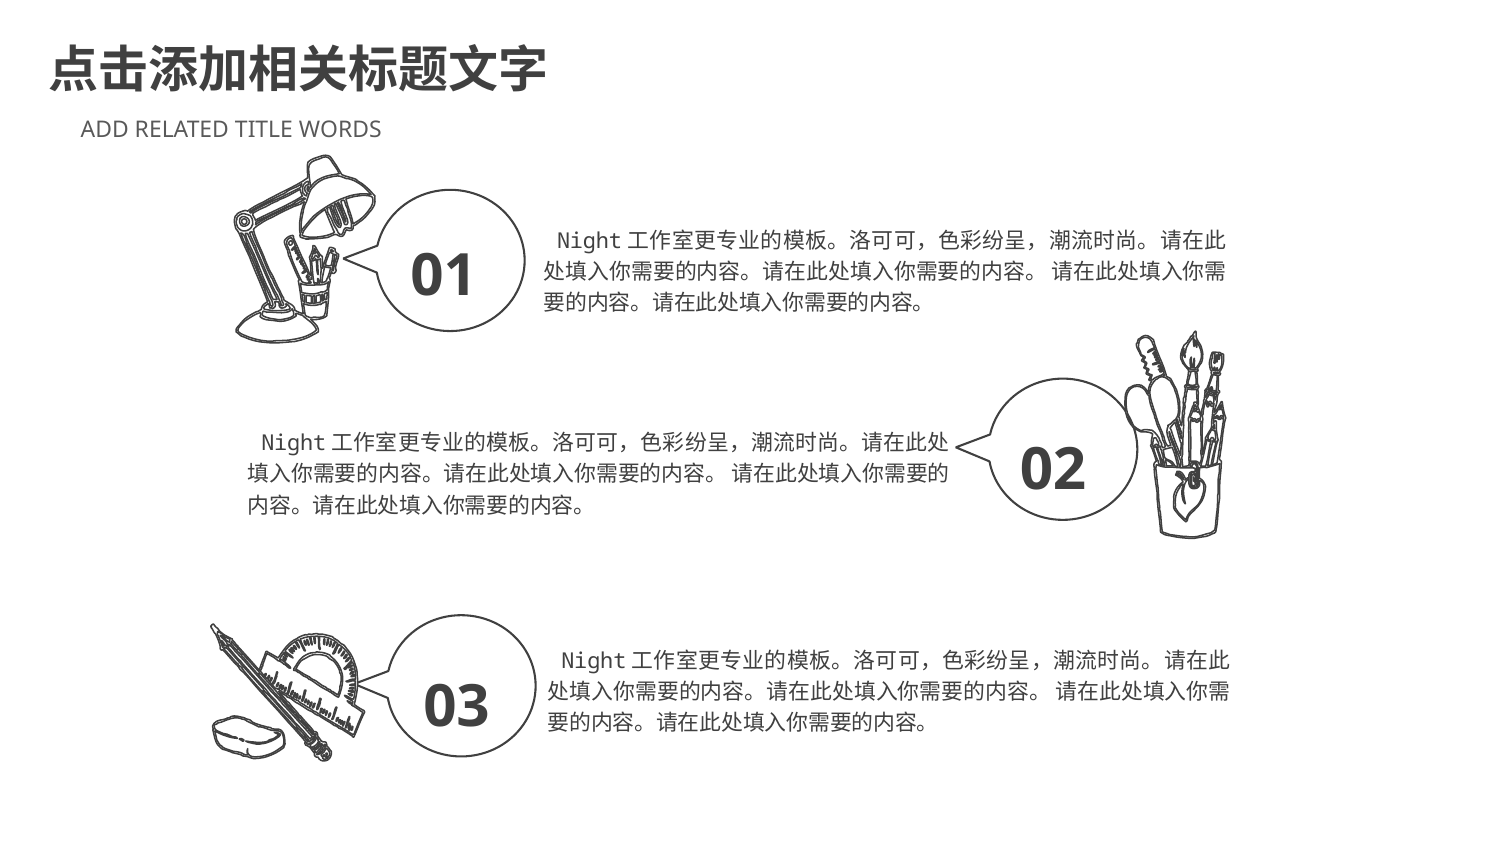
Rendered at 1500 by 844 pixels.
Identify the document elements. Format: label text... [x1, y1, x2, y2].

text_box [234, 154, 376, 344]
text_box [210, 623, 365, 762]
text_box Night工作室更专业的模板。洛可可，色彩纷呈，潮流时尚。请在此处填入你需要的内容。请在此处填入你需要的内容。 请在此处填入你需要的内容。请在此处填入你需要的内容。 [542, 633, 1247, 743]
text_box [988, 378, 1138, 521]
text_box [386, 614, 536, 757]
text_box Night工作室更专业的模板。洛可可，色彩纷呈，潮流时尚。请在此处填入你需要的内容。请在此处填入你需要的内容。 请在此处填入你需要的内容。请在此处填入你需要的内容。 [233, 416, 966, 525]
text_box Night工作室更专业的模板。洛可可，色彩纷呈，潮流时尚。请在此处填入你需要的内容。请在此处填入你需要的内容。 请在此处填入你需要的内容。请在此处填入你需要的内容。 [654, 213, 1243, 323]
text_box [1136, 331, 1226, 539]
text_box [379, 189, 649, 332]
